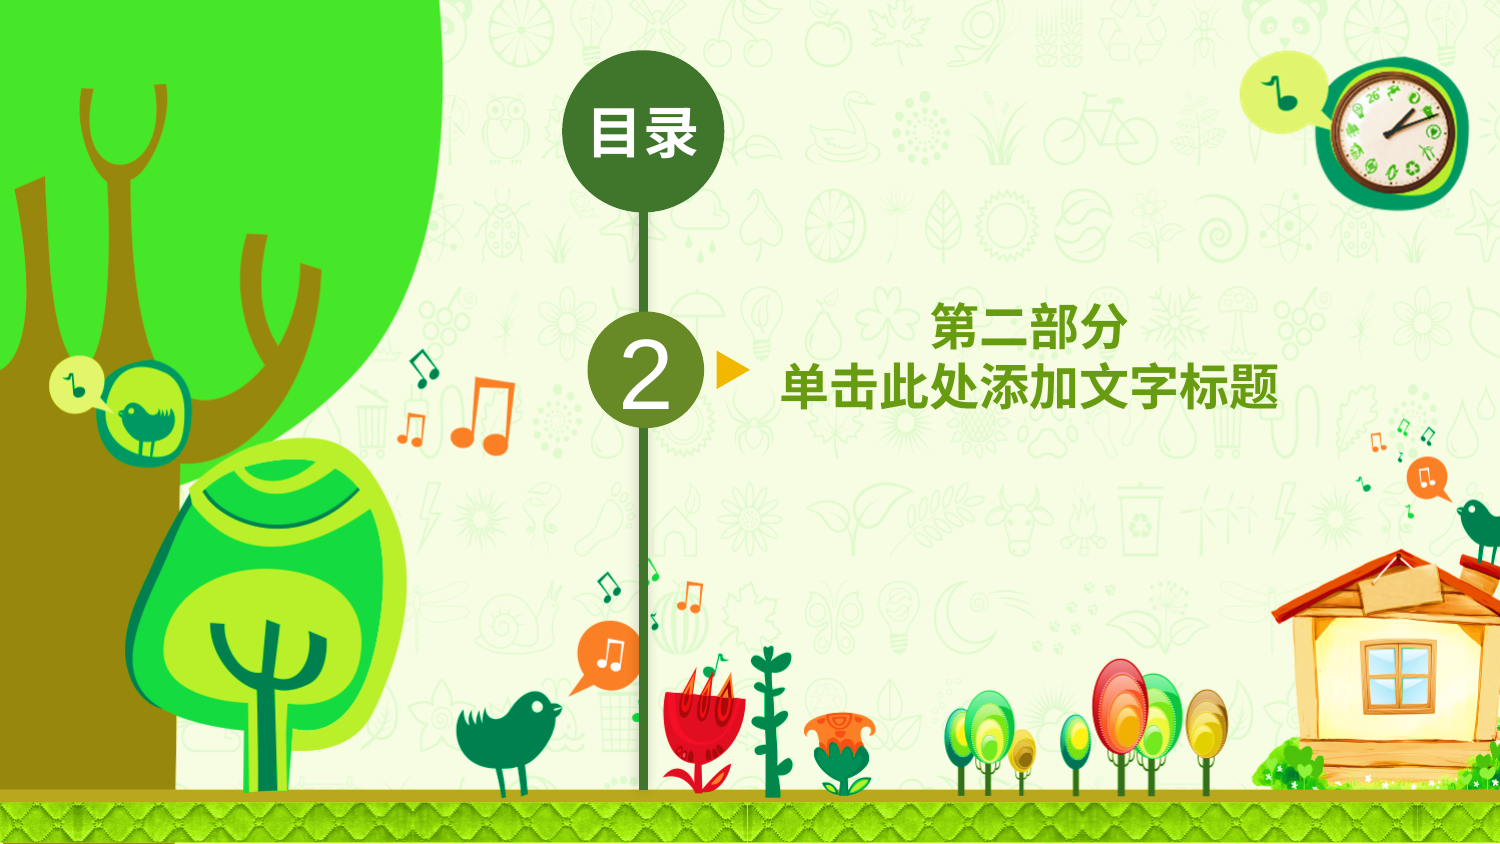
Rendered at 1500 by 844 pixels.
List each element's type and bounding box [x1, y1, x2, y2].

text_box [562, 50, 725, 790]
text_box [587, 311, 750, 429]
picture [0, 0, 1500, 844]
